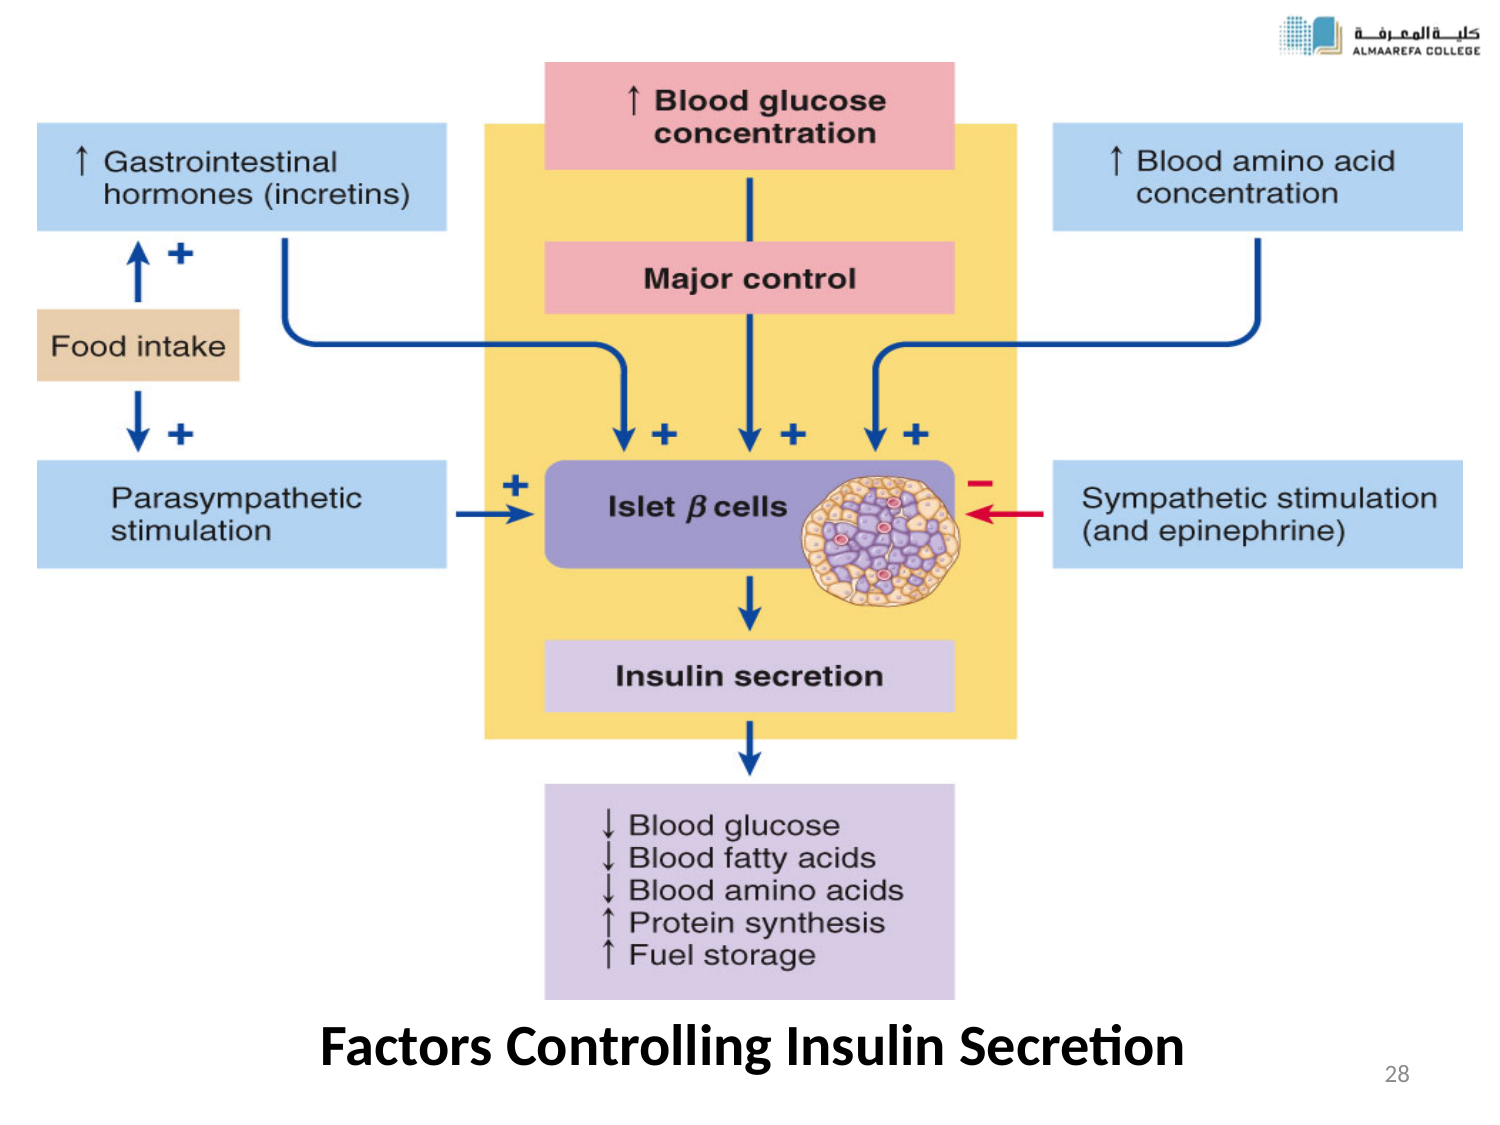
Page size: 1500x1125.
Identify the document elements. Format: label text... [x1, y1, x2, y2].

text_box Factors Controlling Insulin Secretion [305, 1009, 1215, 1085]
slide_number 28 [1074, 1042, 1425, 1103]
picture [37, 6, 1485, 1001]
